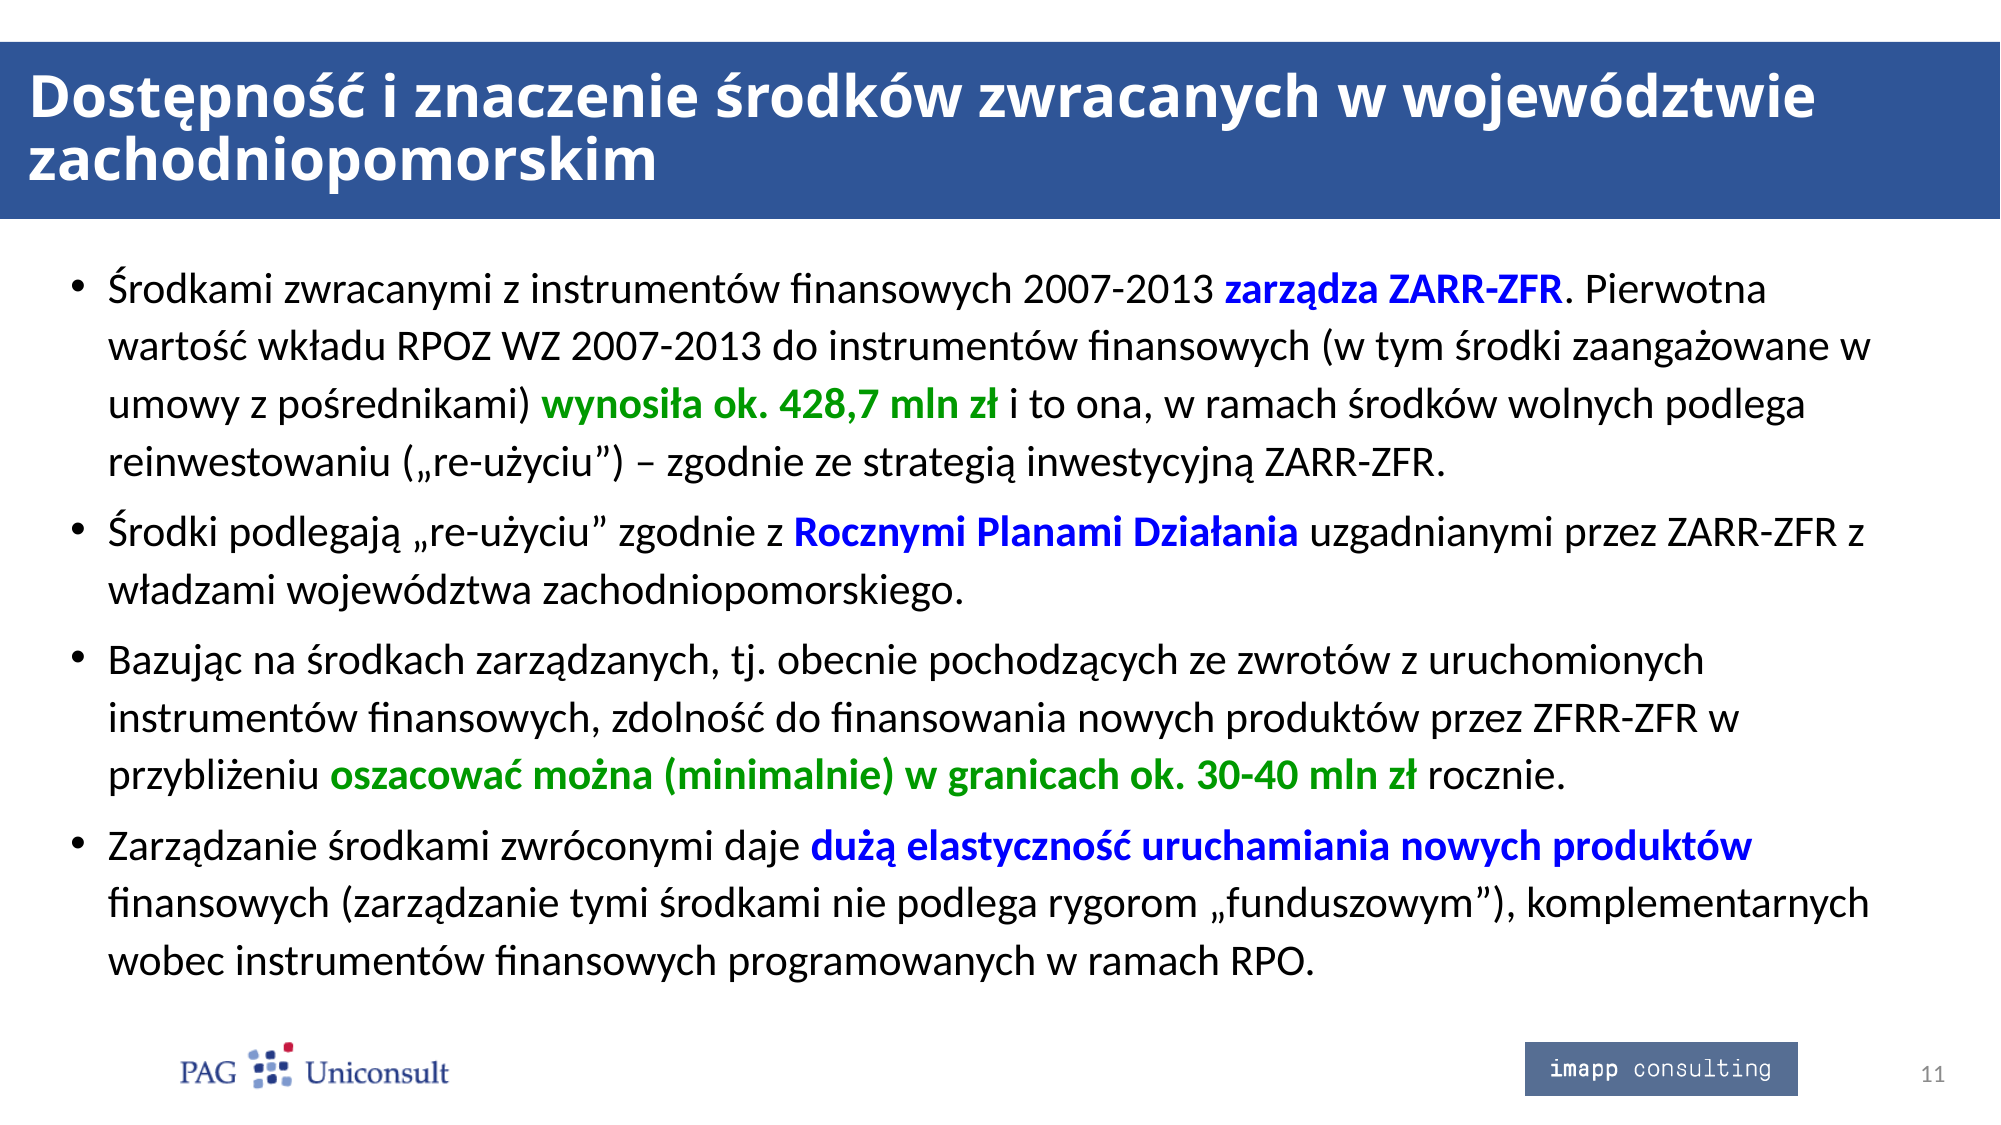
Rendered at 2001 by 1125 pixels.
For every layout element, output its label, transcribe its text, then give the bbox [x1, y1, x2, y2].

list Środkami zwracanymi z instrumentów finansowych 2007-2013 zarządza ZARR-ZFR. Pierwotna wartość wkładu RPOZ WZ 2007-2013 do instrumentów finansowych (w tym środki zaangażowane w umowy z pośrednikami) wynosiła ok. 428,7 mln zł i to ona, w ramach środków wolnych podlega reinwestowaniu („re-użyciu”) – zgodnie ze strategią inwestycyjną ZARR-ZFR. Środki podlegają „re-użyciu” zgodnie z Rocznymi Planami Działania uzgadnianymi przez ZARR-ZFR z władzami województwa zachodniopomorskiego. Bazując na środkach zarządzanych, tj. obecnie pochodzących ze zwrotów z uruchomionych instrumentów finansowych, zdolność do finansowania nowych produktów przez ZFRR-ZFR w przybliżeniu oszacować można (minimalnie) w granicach ok. 30-40 mln zł rocznie. Zarządzanie środkami zwróconymi daje dużą elastyczność uruchamiania nowych produktów finansowych (zarządzanie tymi środkami nie podlega rygorom „funduszowym”), komplementarnych wobec instrumentów finansowych programowanych w ramach RPO. [55, 246, 1906, 925]
picture [165, 1040, 475, 1113]
title Dostępność i znaczenie środków zwracanych w województwie zachodniopomorskim [0, 41, 2000, 219]
slide_number 11 [1862, 1042, 1961, 1103]
